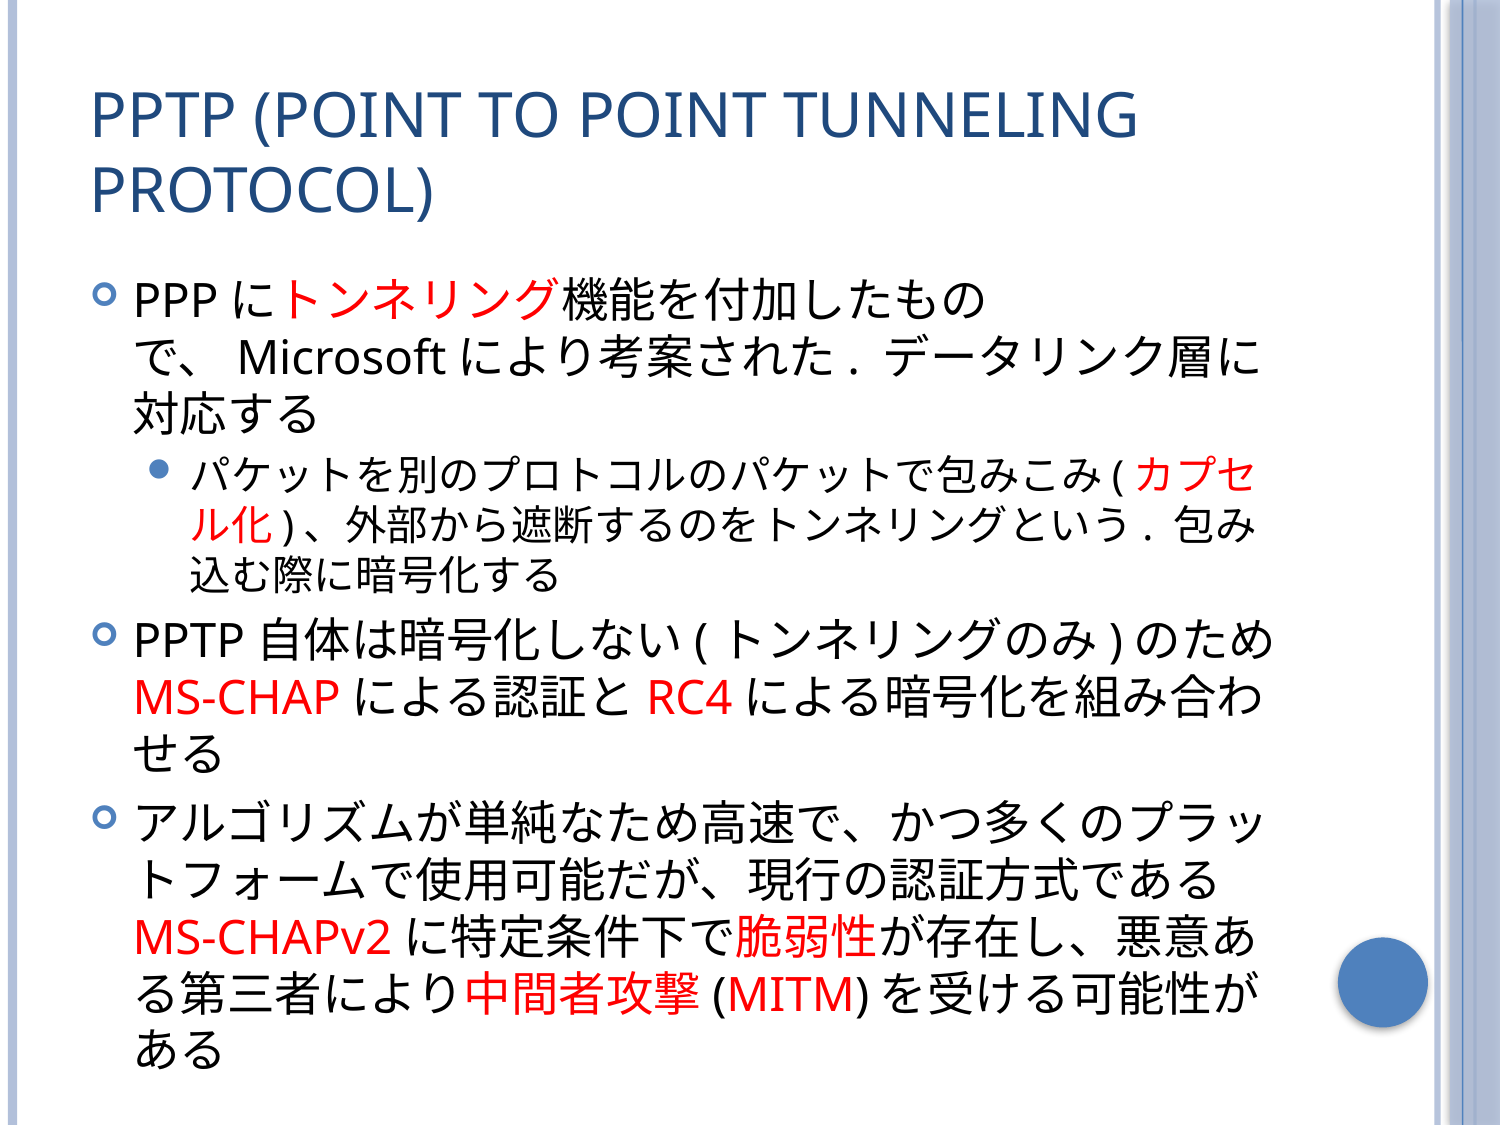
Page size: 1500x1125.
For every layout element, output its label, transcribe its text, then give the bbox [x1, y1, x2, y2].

list PPPにトンネリング機能を付加したもので、Microsoftにより考案された. データリンク層に対応する パケットを別のプロトコルのパケットで包みこみ(カプセル化)、外部から遮断するのをトンネリングという. 包み込む際に暗号化する PPTP自体は暗号化しない(トンネリングのみ)のためMS-CHAPによる認証とRC4による暗号化を組み合わせる アルゴリズムが単純なため高速で、かつ多くのプラットフォームで使用可能だが、現行の認証方式であるMS-CHAPv2に特定条件下で脆弱性が存在し、悪意ある第三者により中間者攻撃(MITM)を受ける可能性がある [75, 262, 1300, 1094]
title PPTP (Point to Point Tunneling Protocol) [75, 45, 1500, 233]
